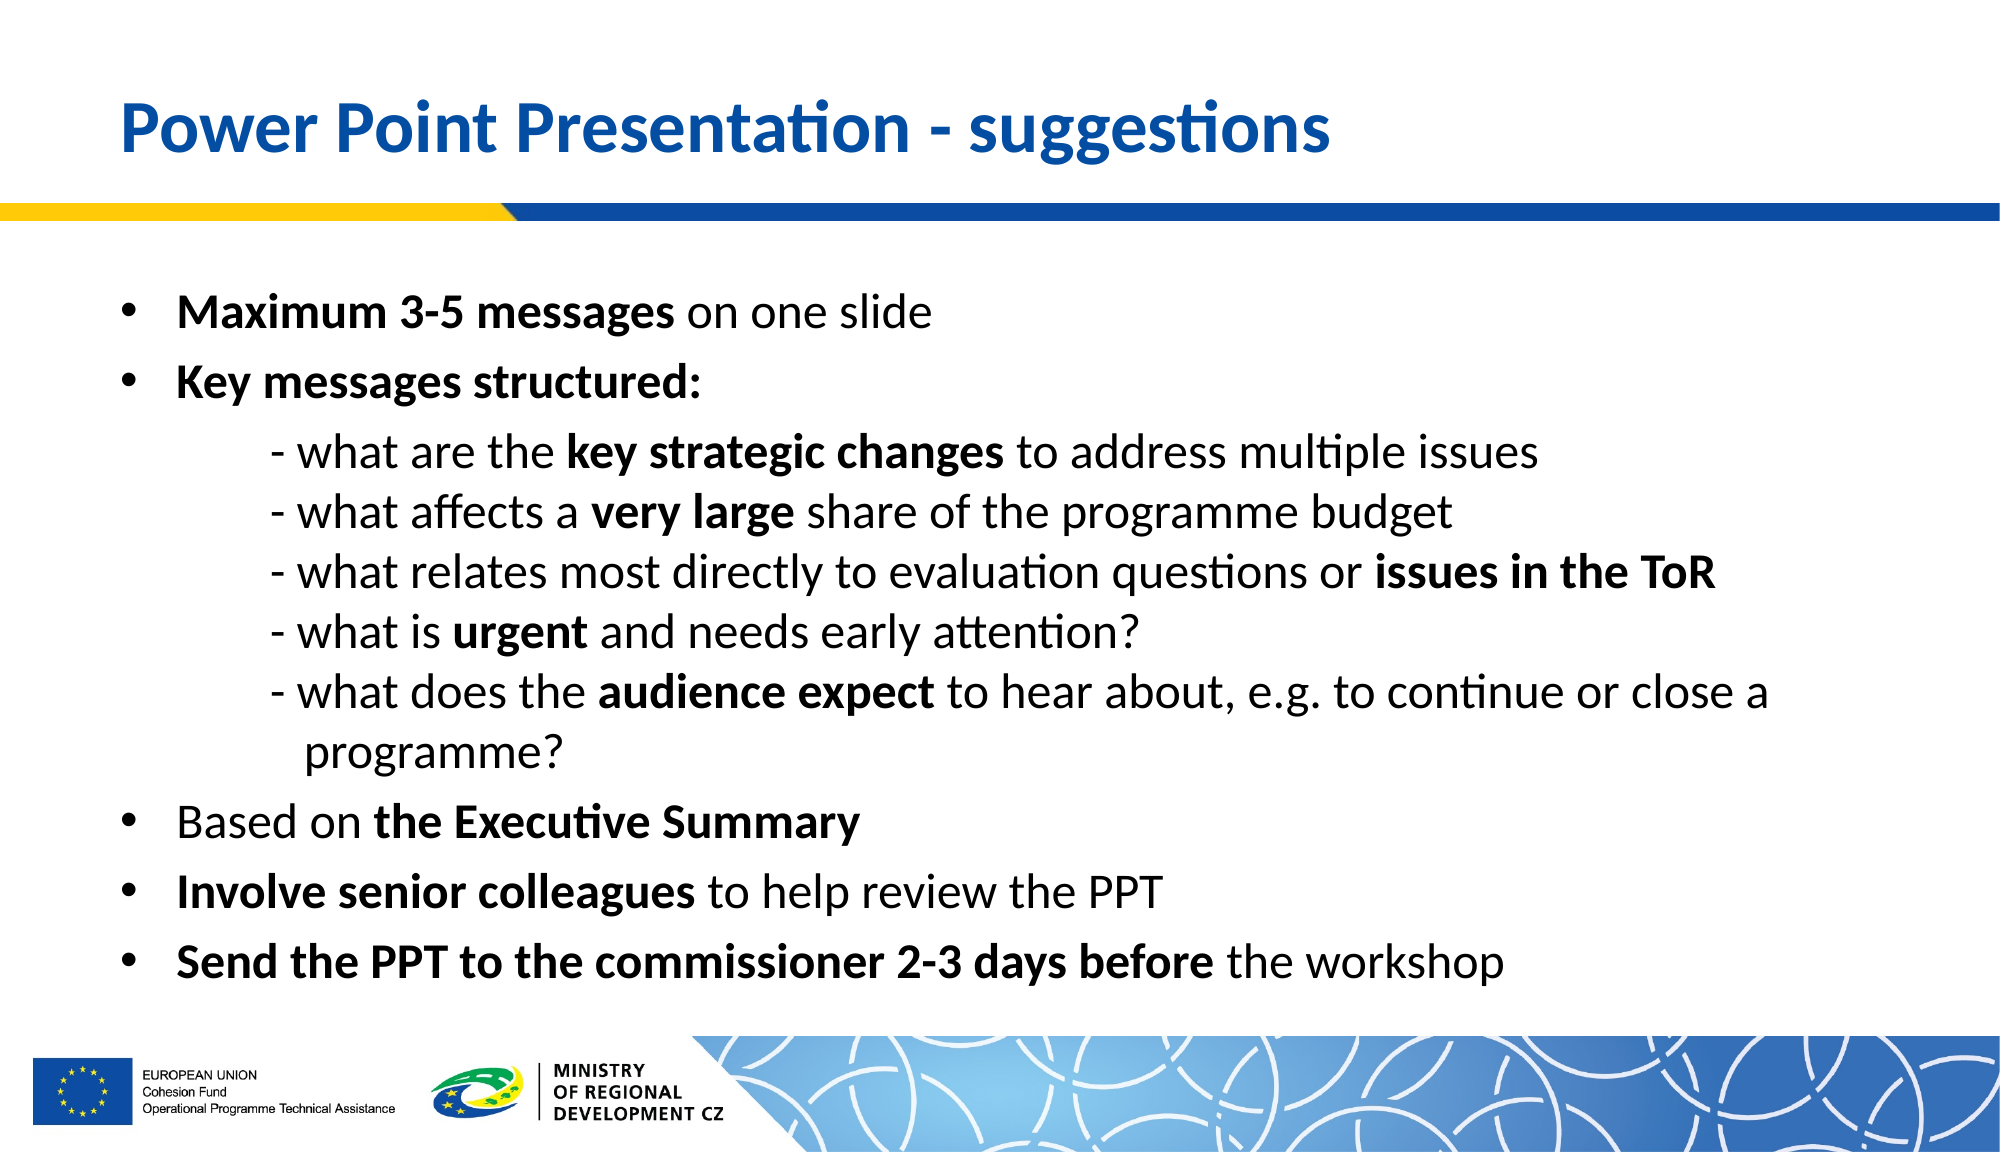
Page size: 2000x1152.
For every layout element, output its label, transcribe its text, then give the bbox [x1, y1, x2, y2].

list Maximum 3-5 messages on one slide Key messages structured: - what are the key strategic changes to address multiple issues - what affects a very large share of the programme budget - what relates most directly to evaluation questions or issues in the ToR - what is urgent and needs early attention? - what does the audience expect to hear about, e.g. to continue or close a programme? Based on the Executive Summary Involve senior colleagues to help review the PPT Send the PPT to the commissioner 2-3 days before the workshop [99, 268, 1900, 1029]
picture [0, 203, 2000, 221]
title Power Point Presentation - suggestions [99, 46, 1900, 198]
picture [0, 1036, 2000, 1152]
